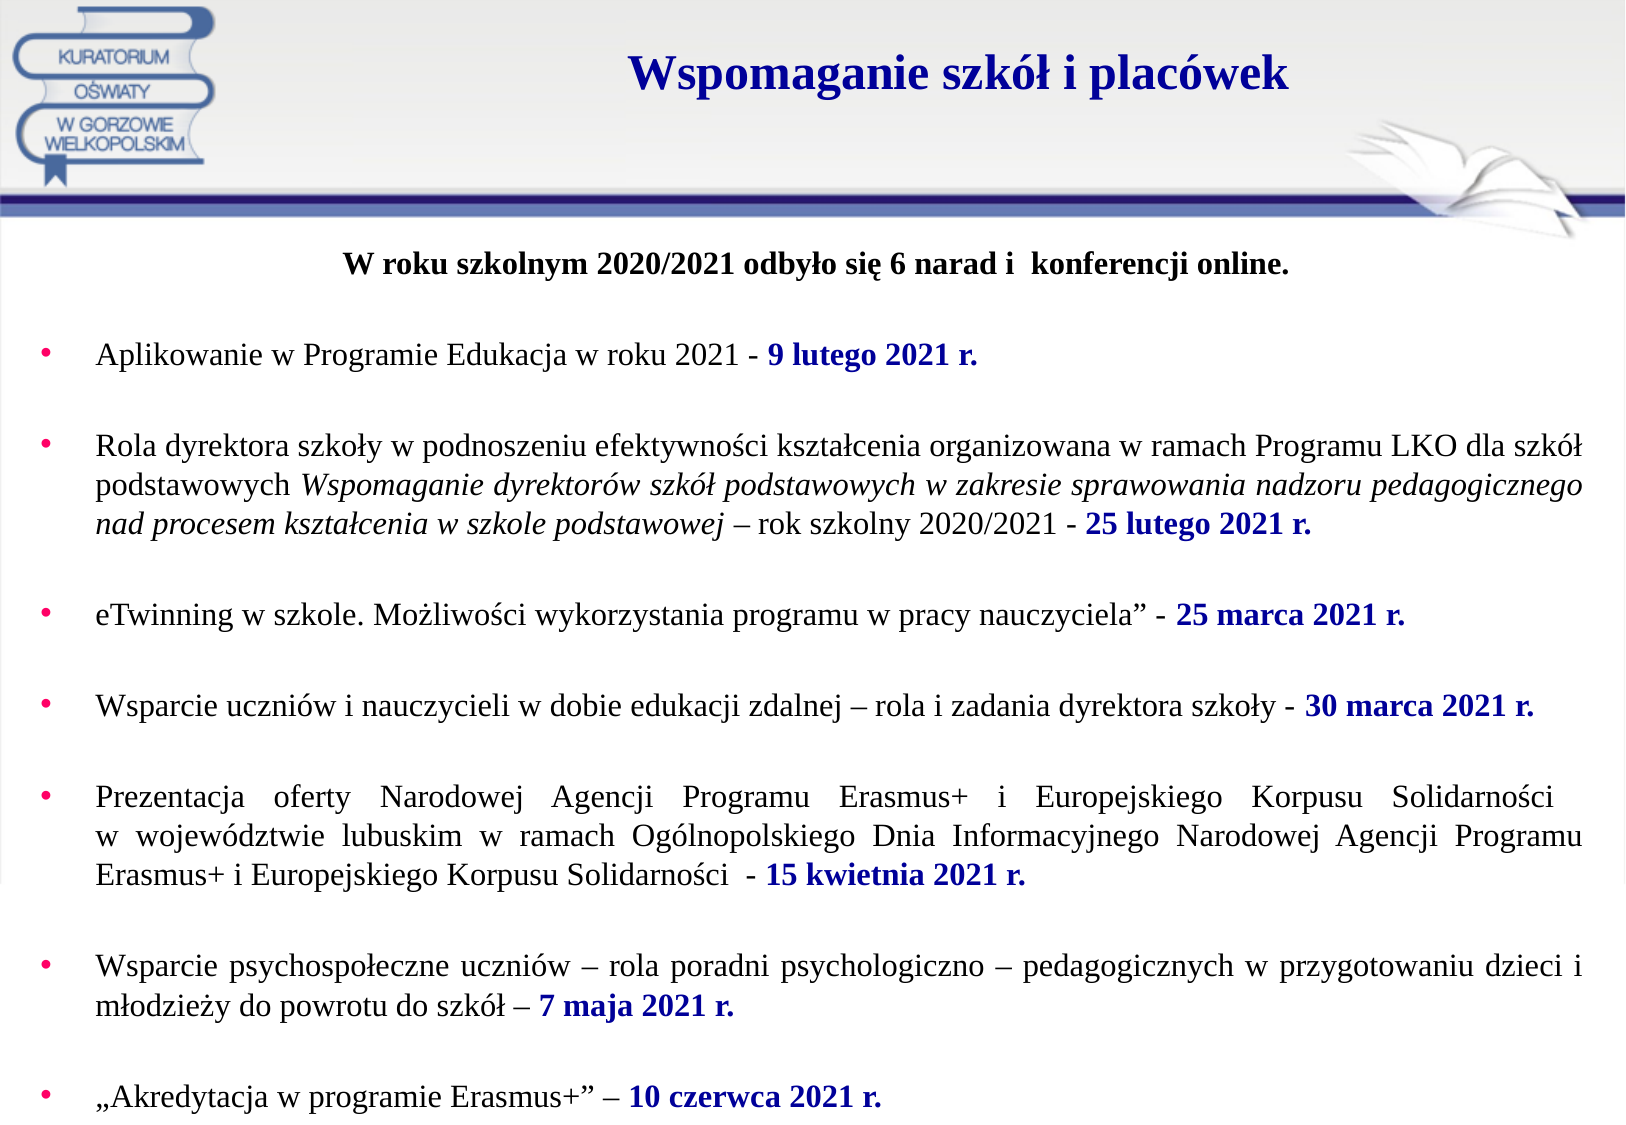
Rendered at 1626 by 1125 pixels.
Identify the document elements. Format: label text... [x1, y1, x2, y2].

list W roku szkolnym 2020/2021 odbyło się 6 narad i konferencji online. Aplikowanie w Programie Edukacja w roku 2021 - 9 lutego 2021 r. Rola dyrektora szkoły w podnoszeniu efektywności kształcenia organizowana w ramach Programu LKO dla szkół podstawowych Wspomaganie dyrektorów szkół podstawowych w zakresie sprawowania nadzoru pedagogicznego nad procesem kształcenia w szkole podstawowej – rok szkolny 2020/2021 - 25 lutego 2021 r. eTwinning w szkole. Możliwości wykorzystania programu w pracy nauczyciela” - 25 marca 2021 r. Wsparcie uczniów i nauczycieli w dobie edukacji zdalnej – rola i zadania dyrektora szkoły - 30 marca 2021 r. Prezentacja oferty Narodowej Agencji Programu Erasmus+ i Europejskiego Korpusu Solidarności w województwie lubuskim w ramach Ogólnopolskiego Dnia Informacyjnego Narodowej Agencji Programu Erasmus+ i Europejskiego Korpusu Solidarności - 15 kwietnia 2021 r. Wsparcie psychospołeczne uczniów – rola poradni psychologiczno – pedagogicznych w przygotowaniu dzieci i młodzieży do powrotu do szkół – 7 maja 2021 r. „Akredytacja w programie Erasmus+” – 10 czerwca 2021 r. [25, 234, 1600, 1125]
picture [0, 0, 1626, 1125]
title Wspomaganie szkół i placówek [317, 23, 1600, 176]
